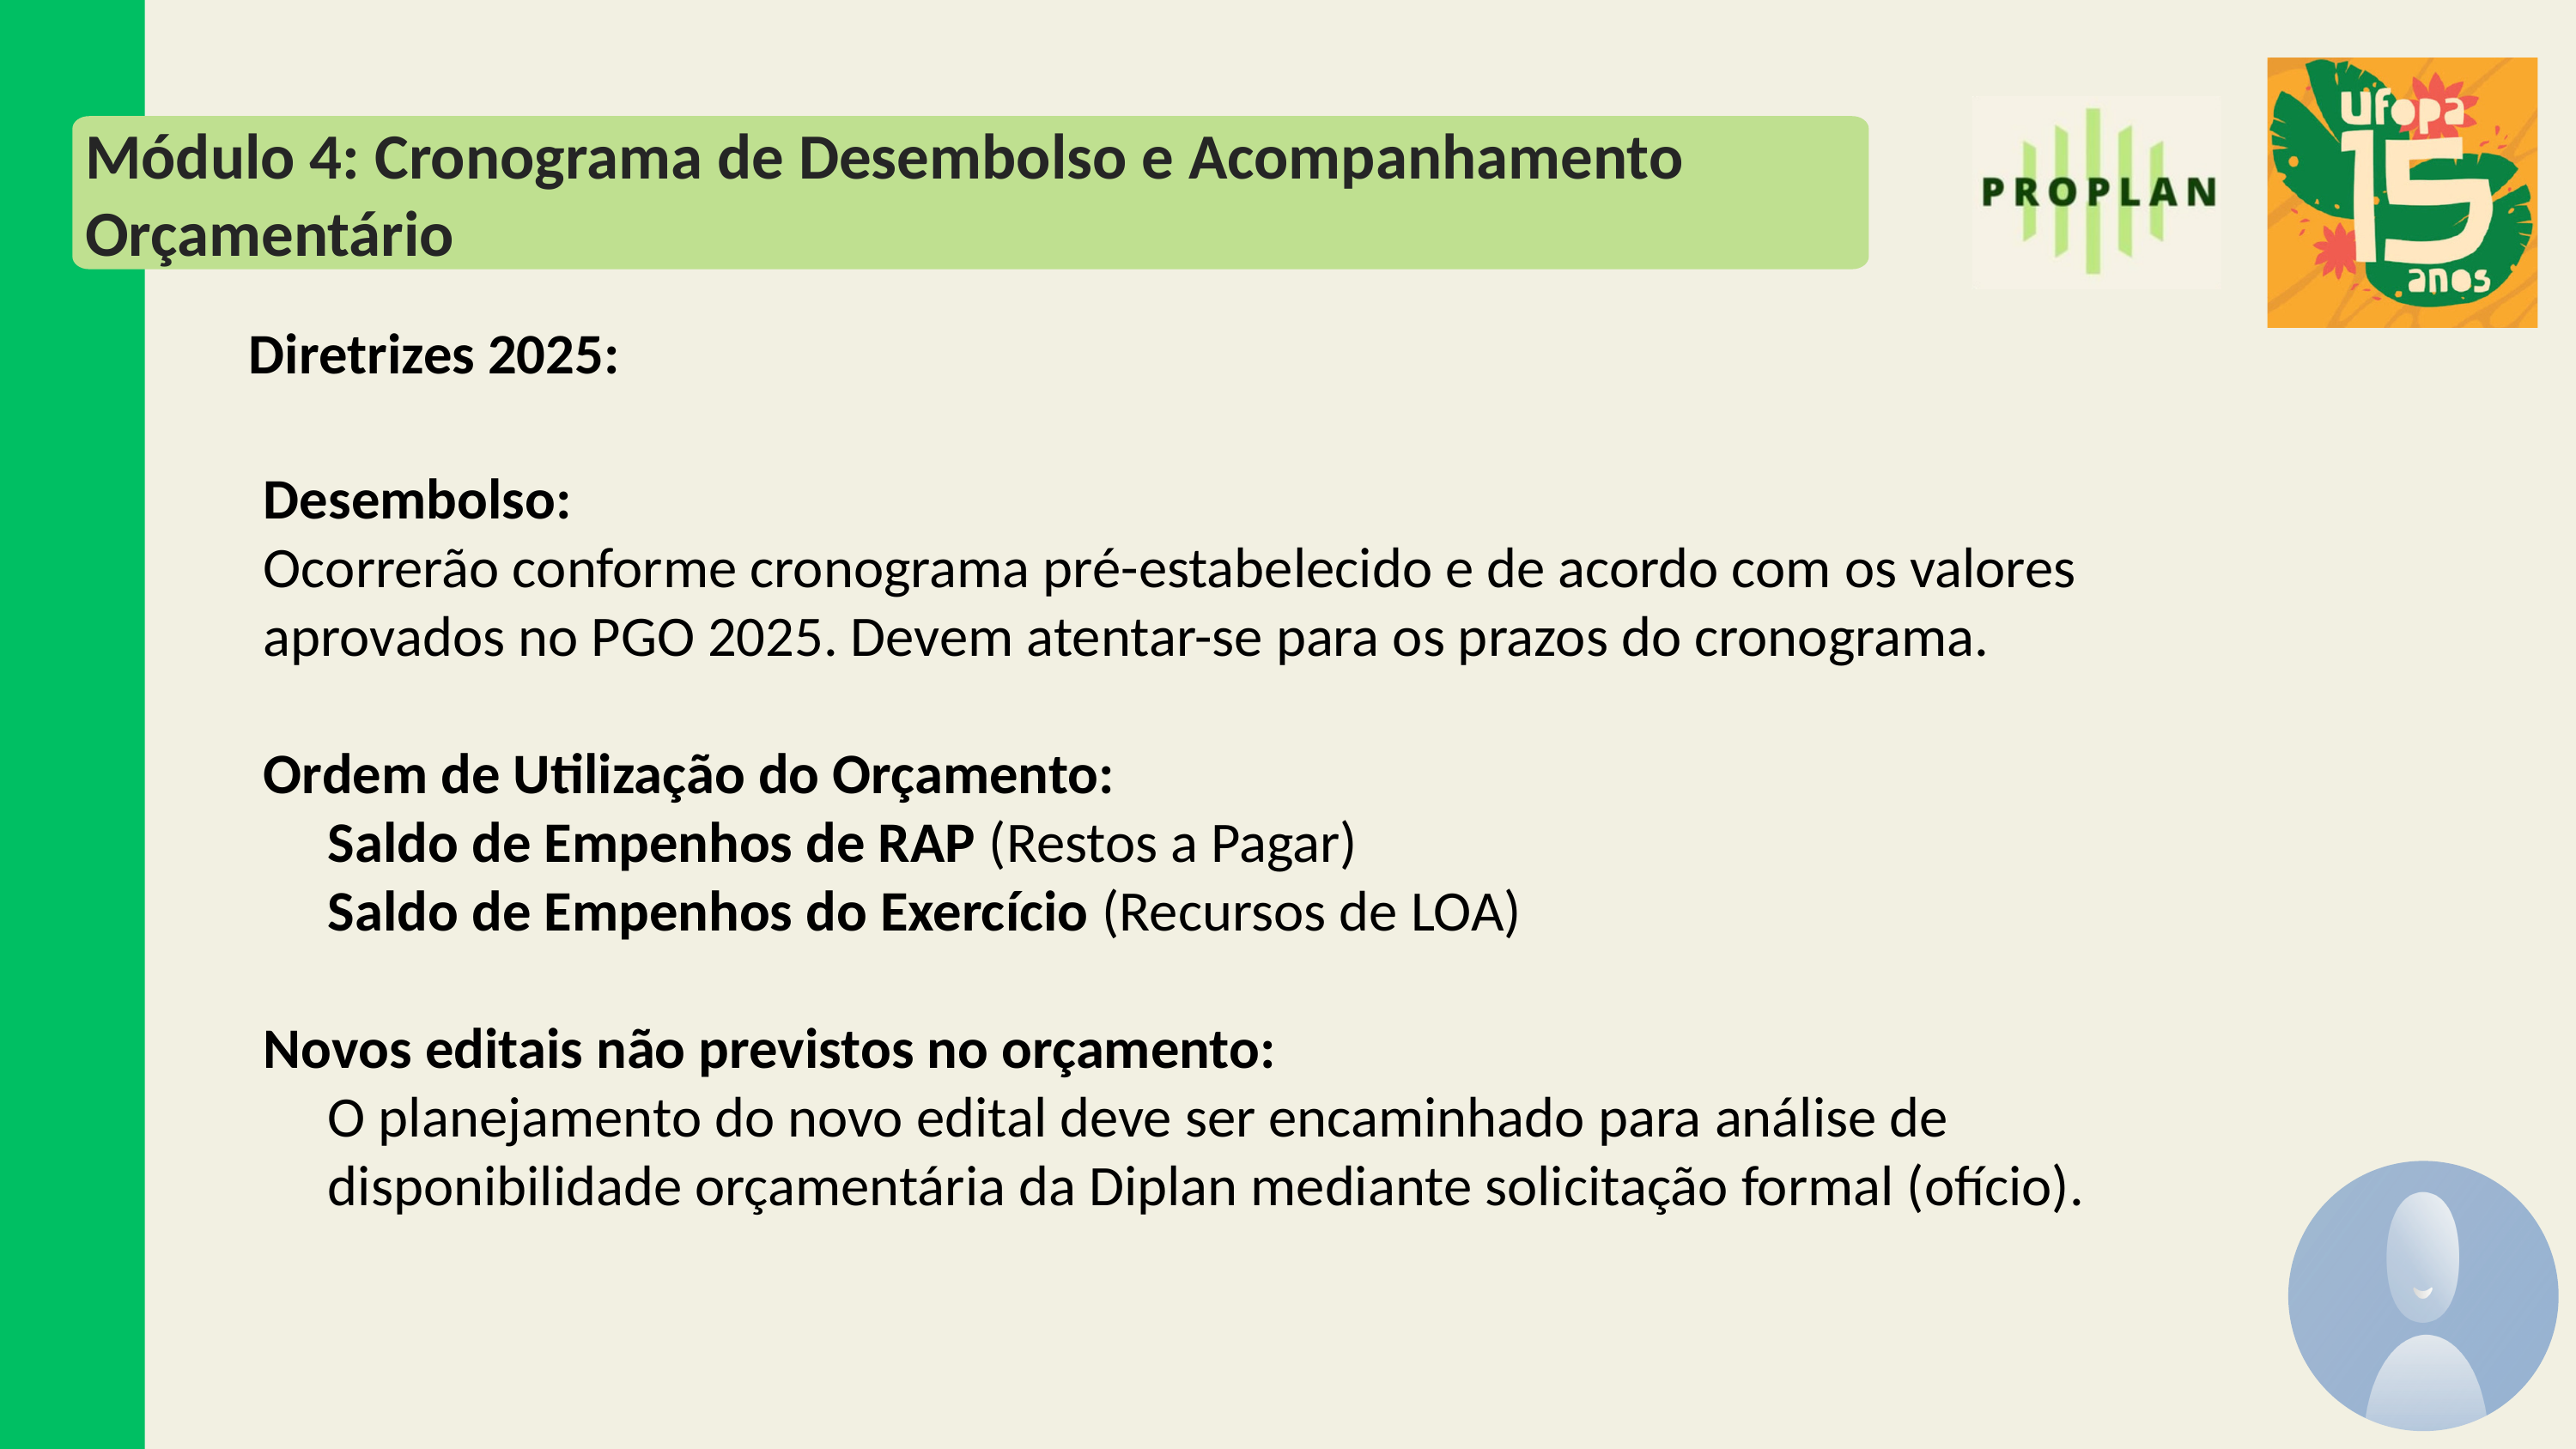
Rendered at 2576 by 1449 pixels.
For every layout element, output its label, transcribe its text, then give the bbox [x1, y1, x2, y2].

text_box [2267, 58, 2538, 328]
text_box Módulo 4: Cronograma de Desembolso e Acompanhamento Orçamentário [151, 107, 1900, 276]
text_box Desembolso: Ocorrerão conforme cronograma pré-estabelecido e de acordo com os valores aprovados no PGO 2025. Devem atentar-se para os prazos do cronograma. Ordem de Utilização do Orçamento: Saldo de Empenhos de RAP (Restos a Pagar) Saldo de Empenhos do Exercício (Recursos de LOA) Novos editais não previstos no orçamento: O planejamento do novo edital deve ser encaminhado para análise de disponibilidade orçamentária da Diplan mediante solicitação formal (ofício). [251, 455, 2162, 1223]
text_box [0, 0, 145, 1449]
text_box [72, 115, 1869, 270]
text_box [1971, 96, 2221, 289]
picture [2287, 1161, 2559, 1432]
text_box Diretrizes 2025: [235, 310, 1524, 391]
